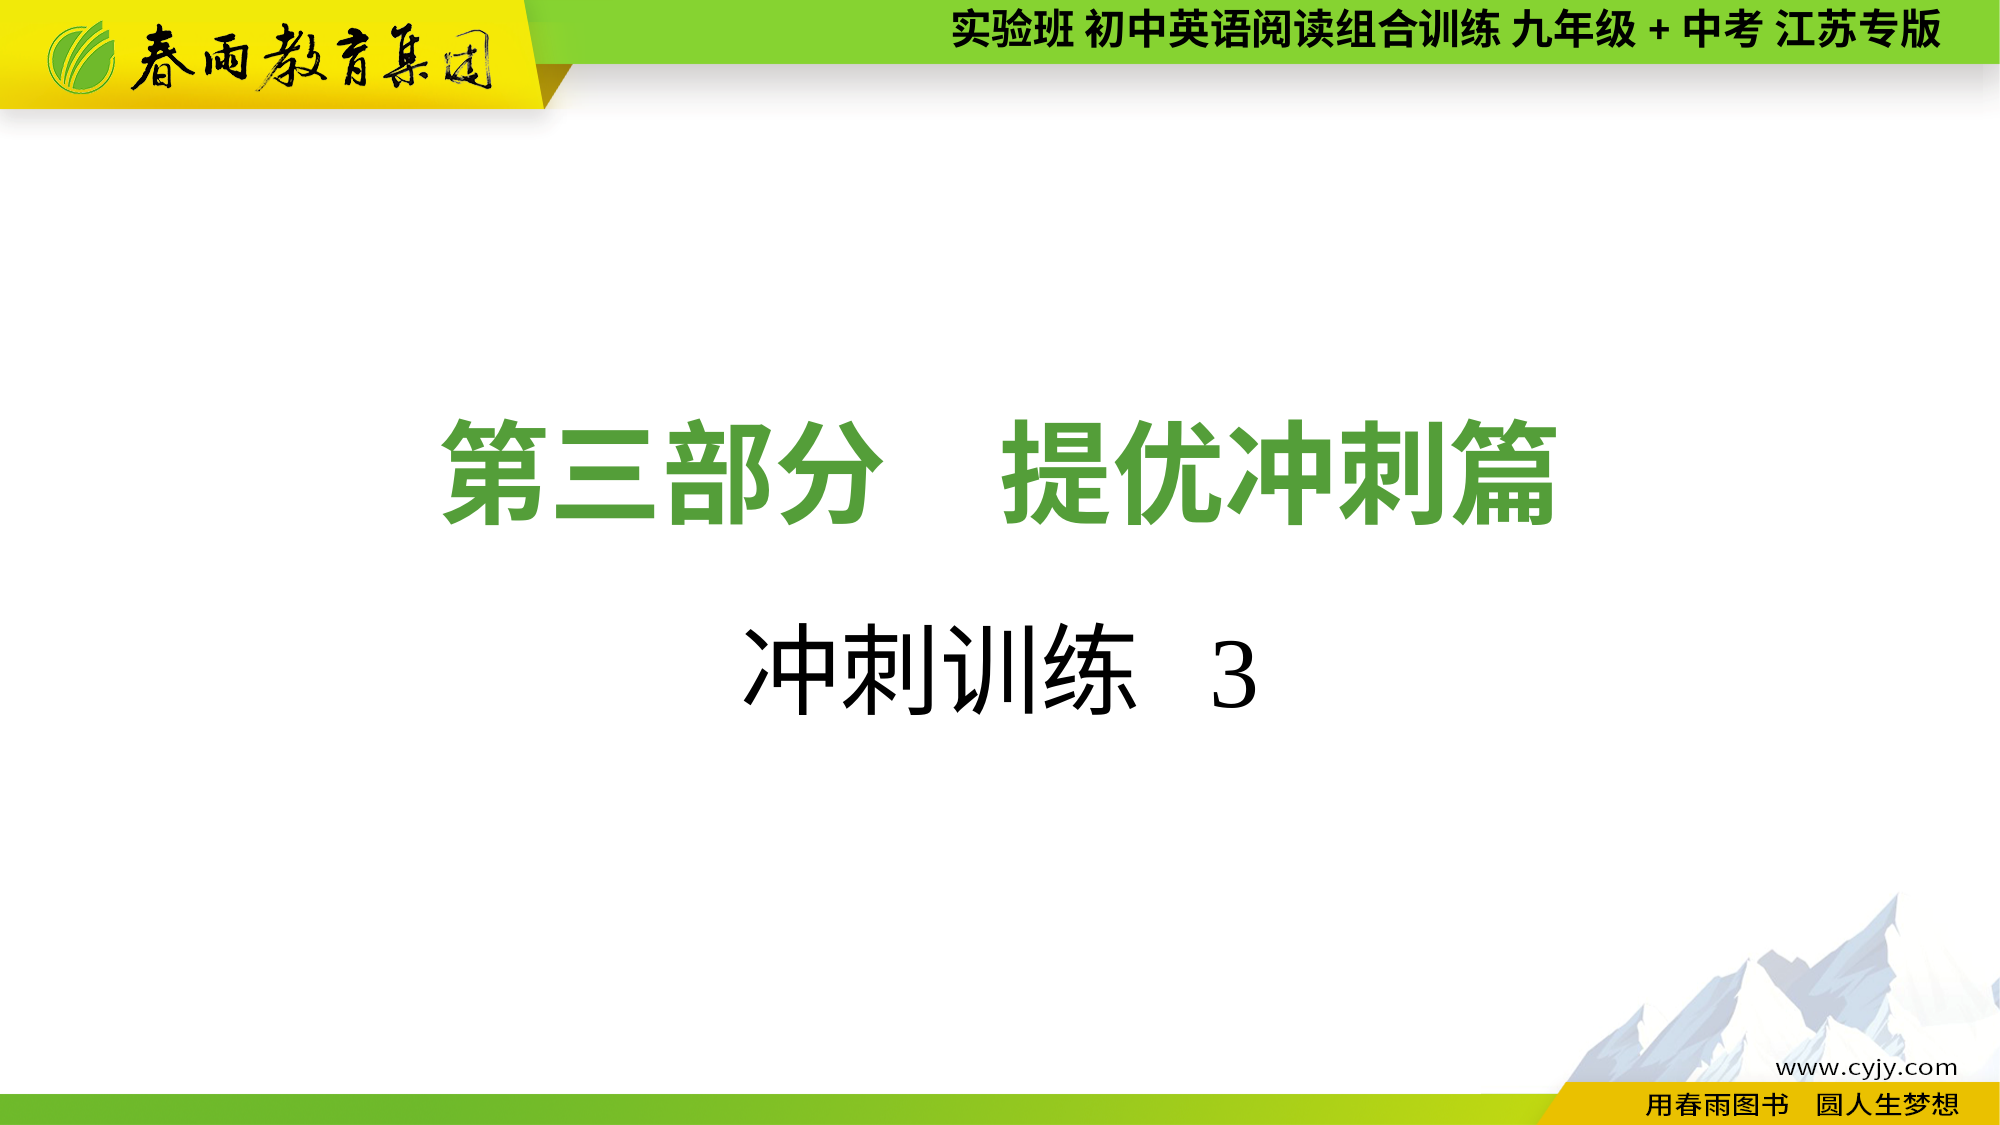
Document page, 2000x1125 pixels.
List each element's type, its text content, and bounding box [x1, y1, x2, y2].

text_box 第三部分 提优冲刺篇 [54, 327, 1946, 540]
picture [0, 0, 2000, 1125]
text_box 冲刺训练 3 [54, 540, 1946, 736]
